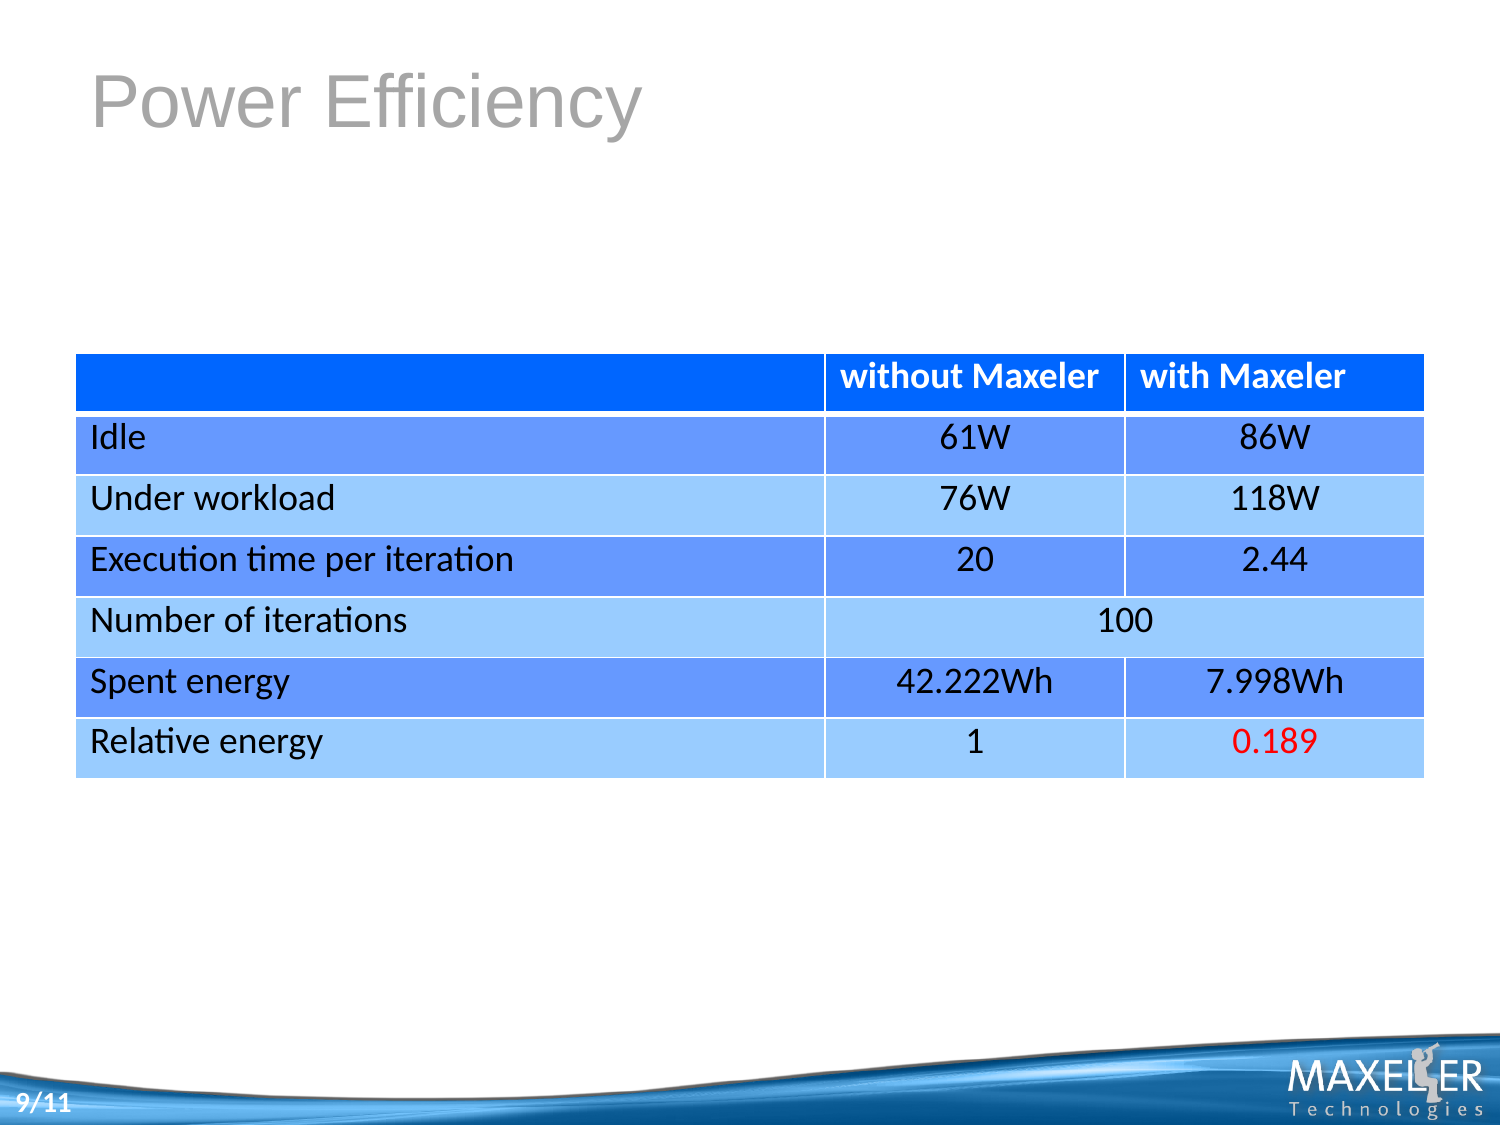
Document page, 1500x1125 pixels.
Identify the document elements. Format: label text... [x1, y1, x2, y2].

table_cell Idle [76, 417, 824, 474]
table_header [76, 354, 824, 411]
table_cell Spent energy [76, 658, 824, 717]
table_cell 118W [1126, 476, 1424, 535]
table_cell 76W [826, 476, 1124, 535]
title Power Efficiency [75, 45, 1424, 209]
slide_number 9/11 [0, 1075, 350, 1125]
table_cell 86W [1126, 417, 1424, 474]
table_cell 61W [826, 417, 1124, 474]
table_header with Maxeler [1126, 354, 1424, 411]
table_cell 2.44 [1126, 537, 1424, 596]
table_cell 0.189 [1126, 719, 1424, 778]
table_cell 42.222Wh [826, 658, 1124, 717]
table_cell Under workload [76, 476, 824, 535]
table_cell 7.998Wh [1126, 658, 1424, 717]
table_cell 100 [826, 598, 1424, 657]
table_cell 20 [826, 537, 1124, 596]
table_cell Execution time per iteration [76, 537, 824, 596]
table_cell 1 [826, 719, 1124, 778]
table_cell Number of iterations [76, 598, 824, 657]
picture [0, 1023, 1500, 1125]
table_cell Relative energy [76, 719, 824, 778]
table_header without Maxeler [826, 354, 1124, 411]
